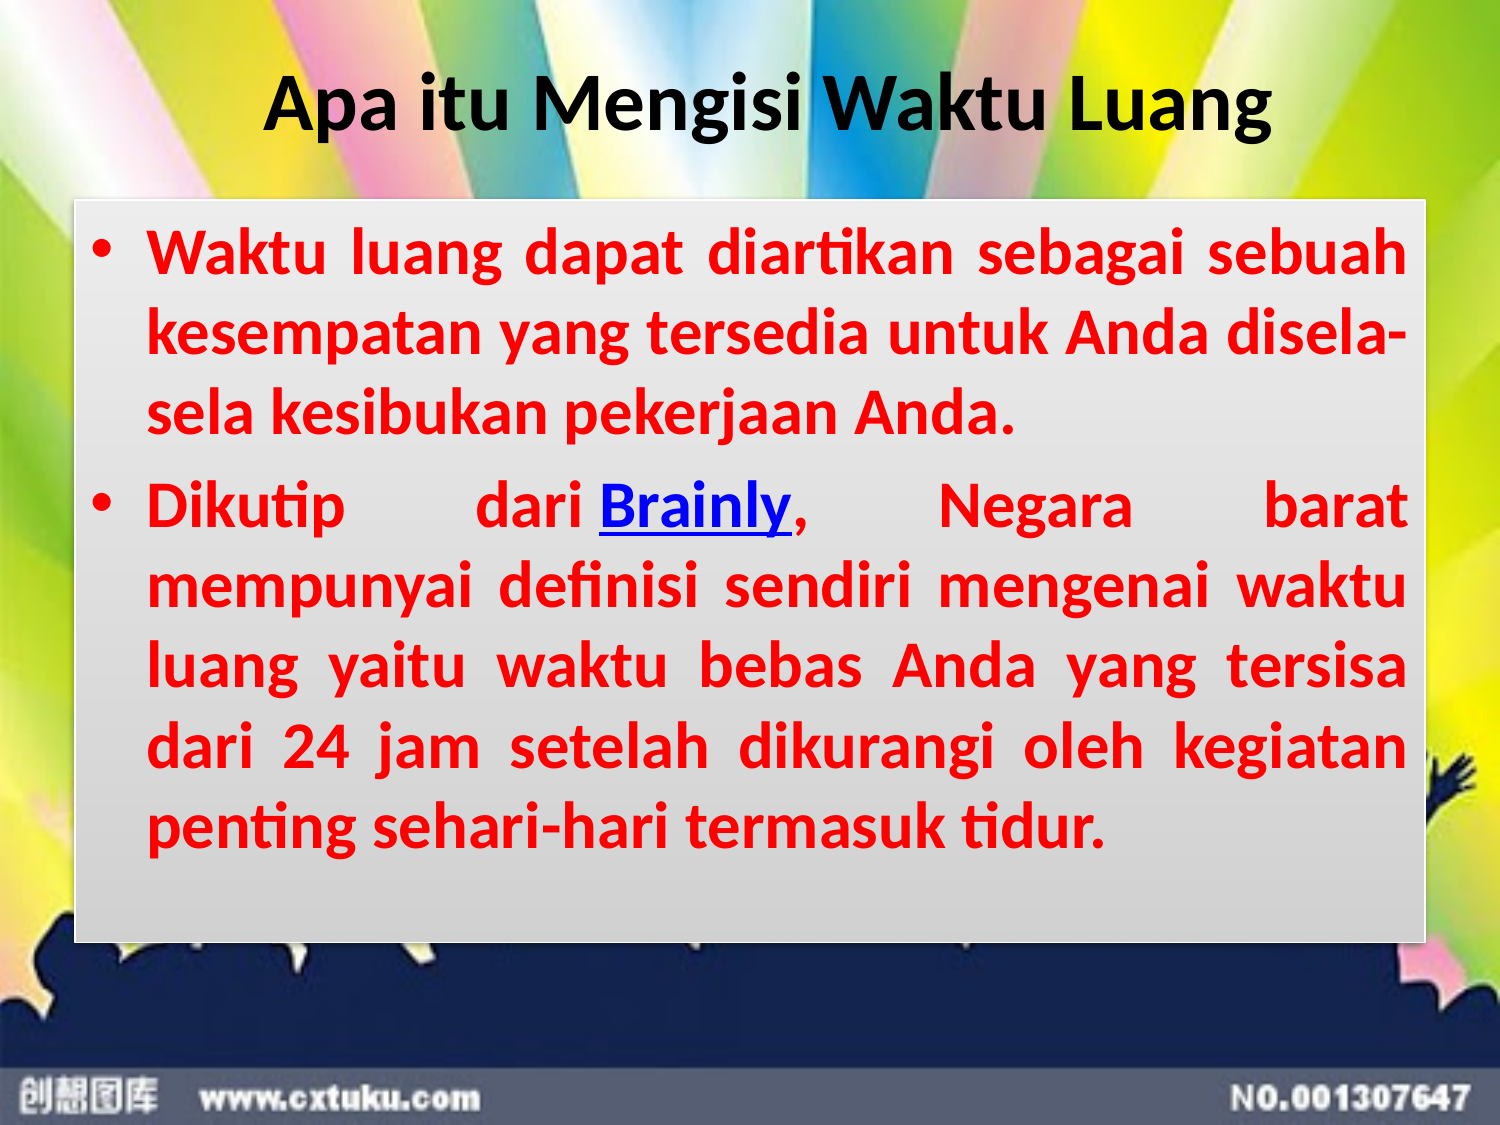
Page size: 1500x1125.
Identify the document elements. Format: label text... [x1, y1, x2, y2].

picture [0, 0, 1500, 1125]
list Waktu luang dapat diartikan sebagai sebuah kesempatan yang tersedia untuk Anda disela-sela kesibukan pekerjaan Anda. Dikutip dari Brainly, Negara barat mempunyai definisi sendiri mengenai waktu luang yaitu waktu bebas Anda yang tersisa dari 24 jam setelah dikurangi oleh kegiatan penting sehari-hari termasuk tidur. [74, 199, 1426, 943]
title Apa itu Mengisi Waktu Luang [75, 45, 1425, 150]
